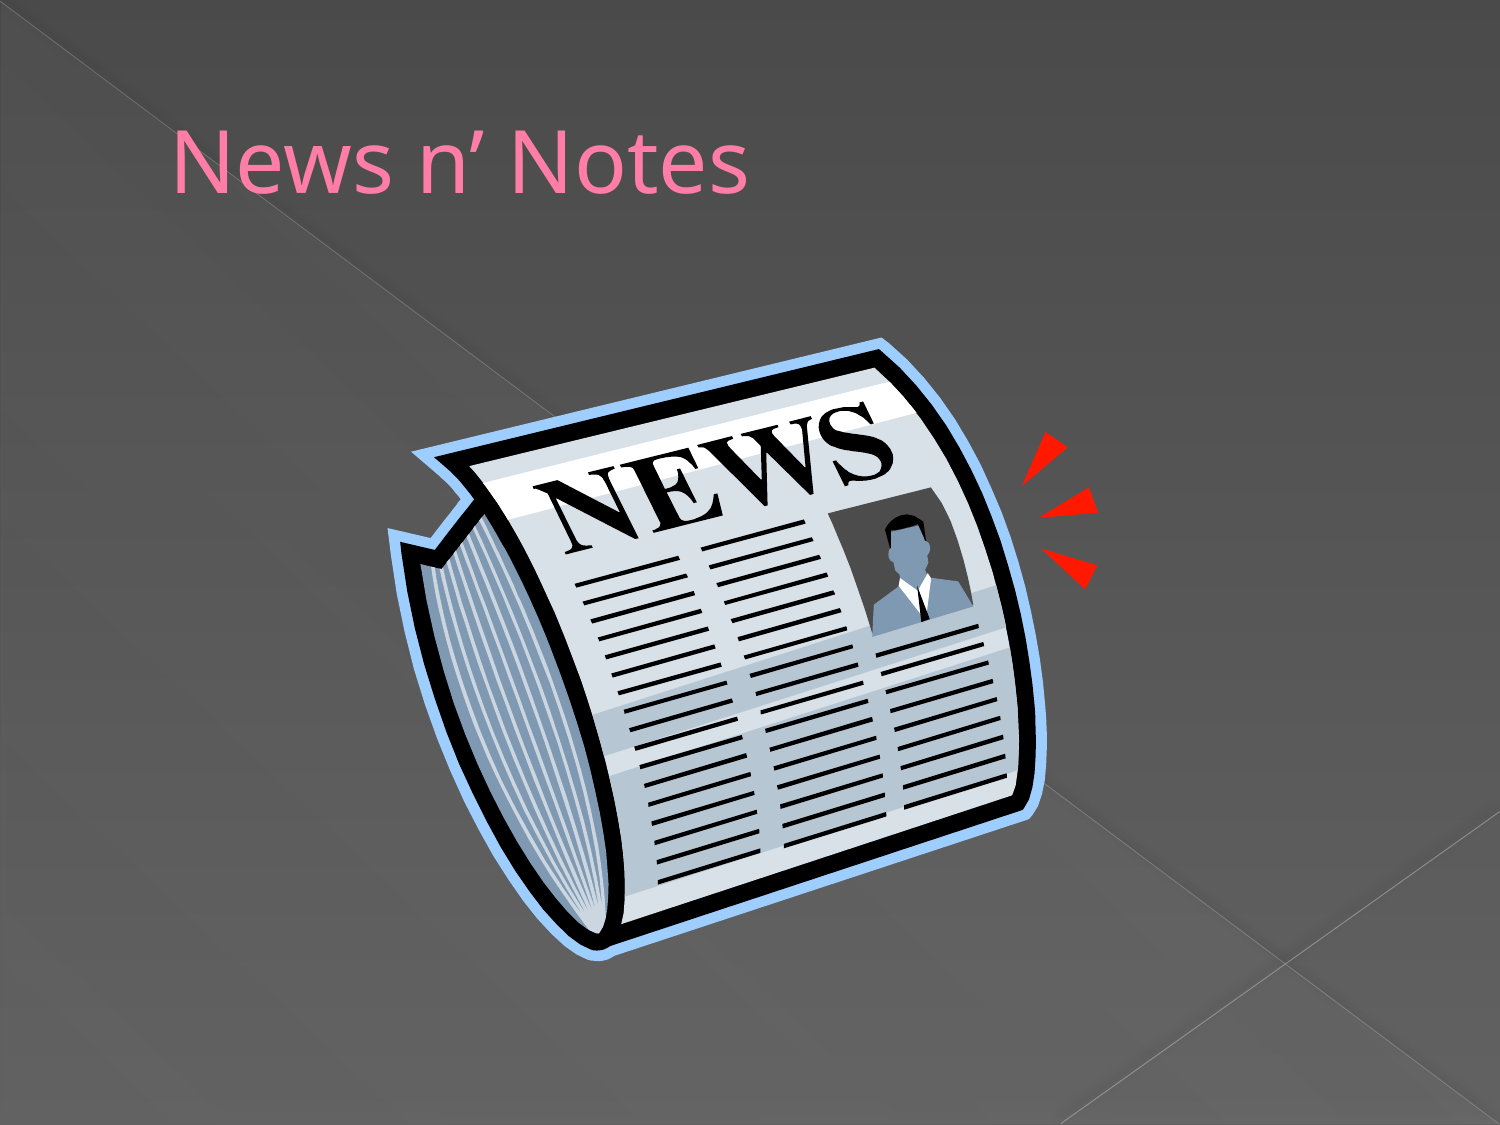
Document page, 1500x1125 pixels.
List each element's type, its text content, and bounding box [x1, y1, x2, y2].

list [387, 337, 1099, 963]
title News n’ Notes [75, 43, 1425, 274]
